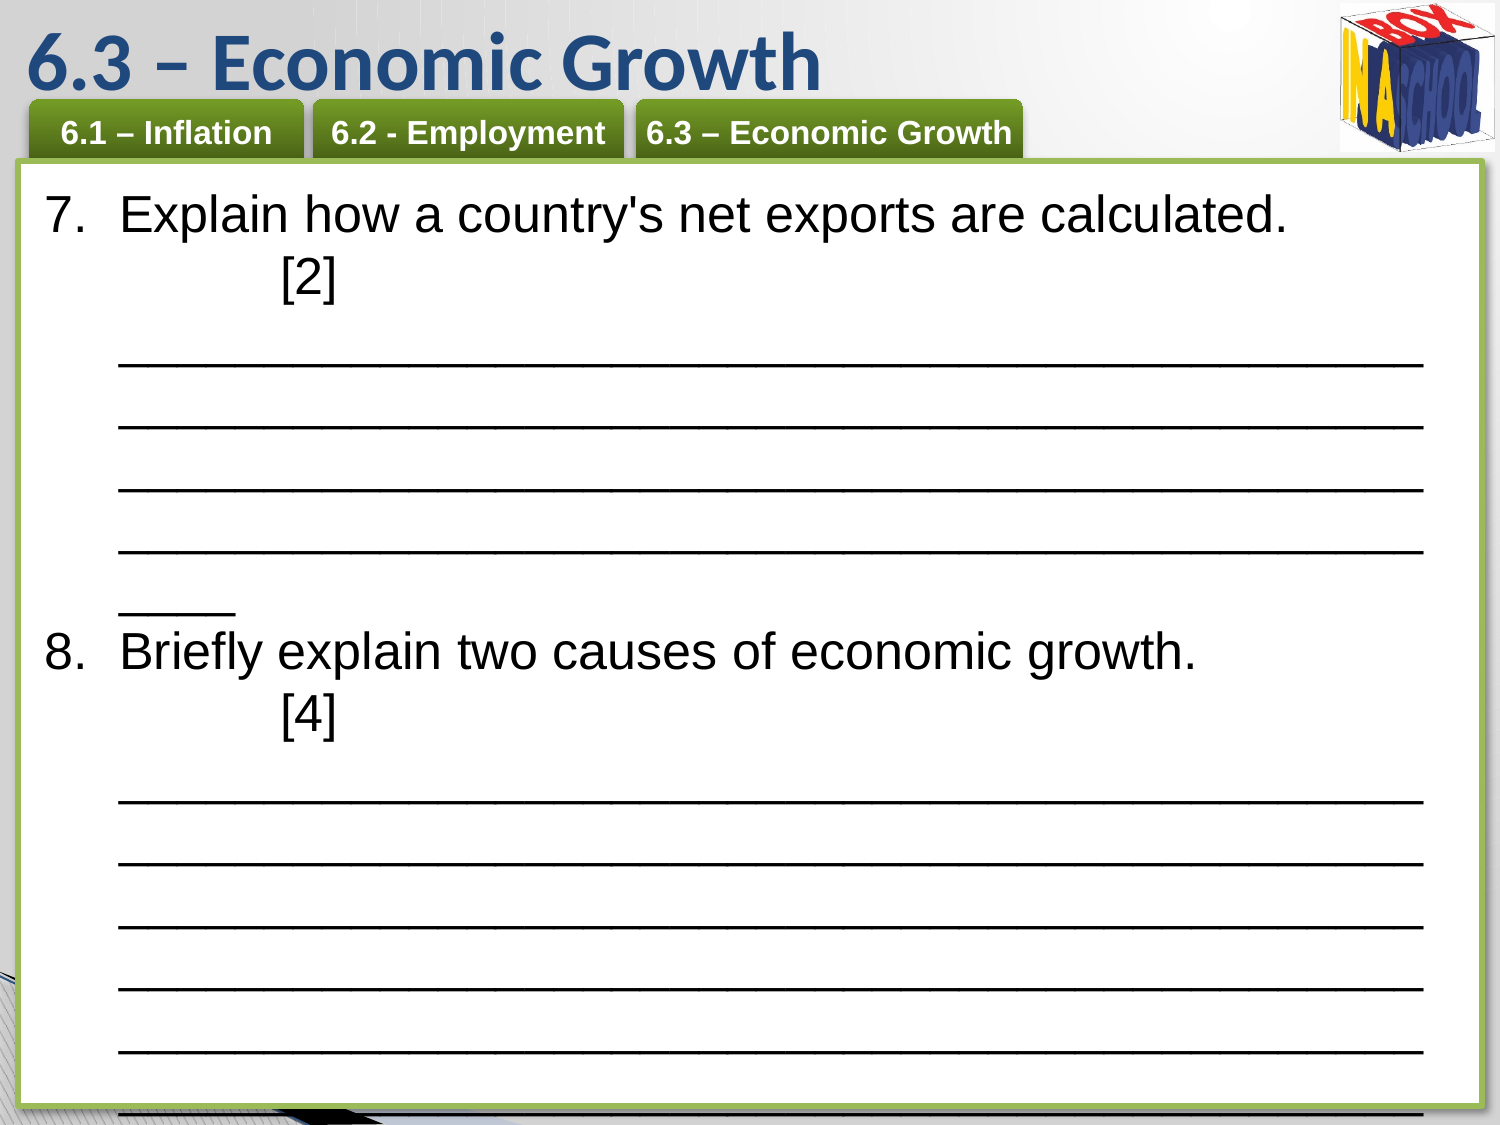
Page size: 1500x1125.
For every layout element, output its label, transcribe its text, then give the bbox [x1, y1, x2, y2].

text_box Explain how a country's net exports are calculated. [2] ________________________________________________________________________________________________________________________________________________________________________________________ Briefly explain two causes of economic growth. [4] ________________________________________________________________________________________________________________________________________________________________________________________________________________________________________________________________________________________________________________________________________________________________________________ [29, 172, 1465, 1125]
title 6.3 – Economic Growth [11, 11, 1465, 102]
picture [1340, 3, 1495, 152]
